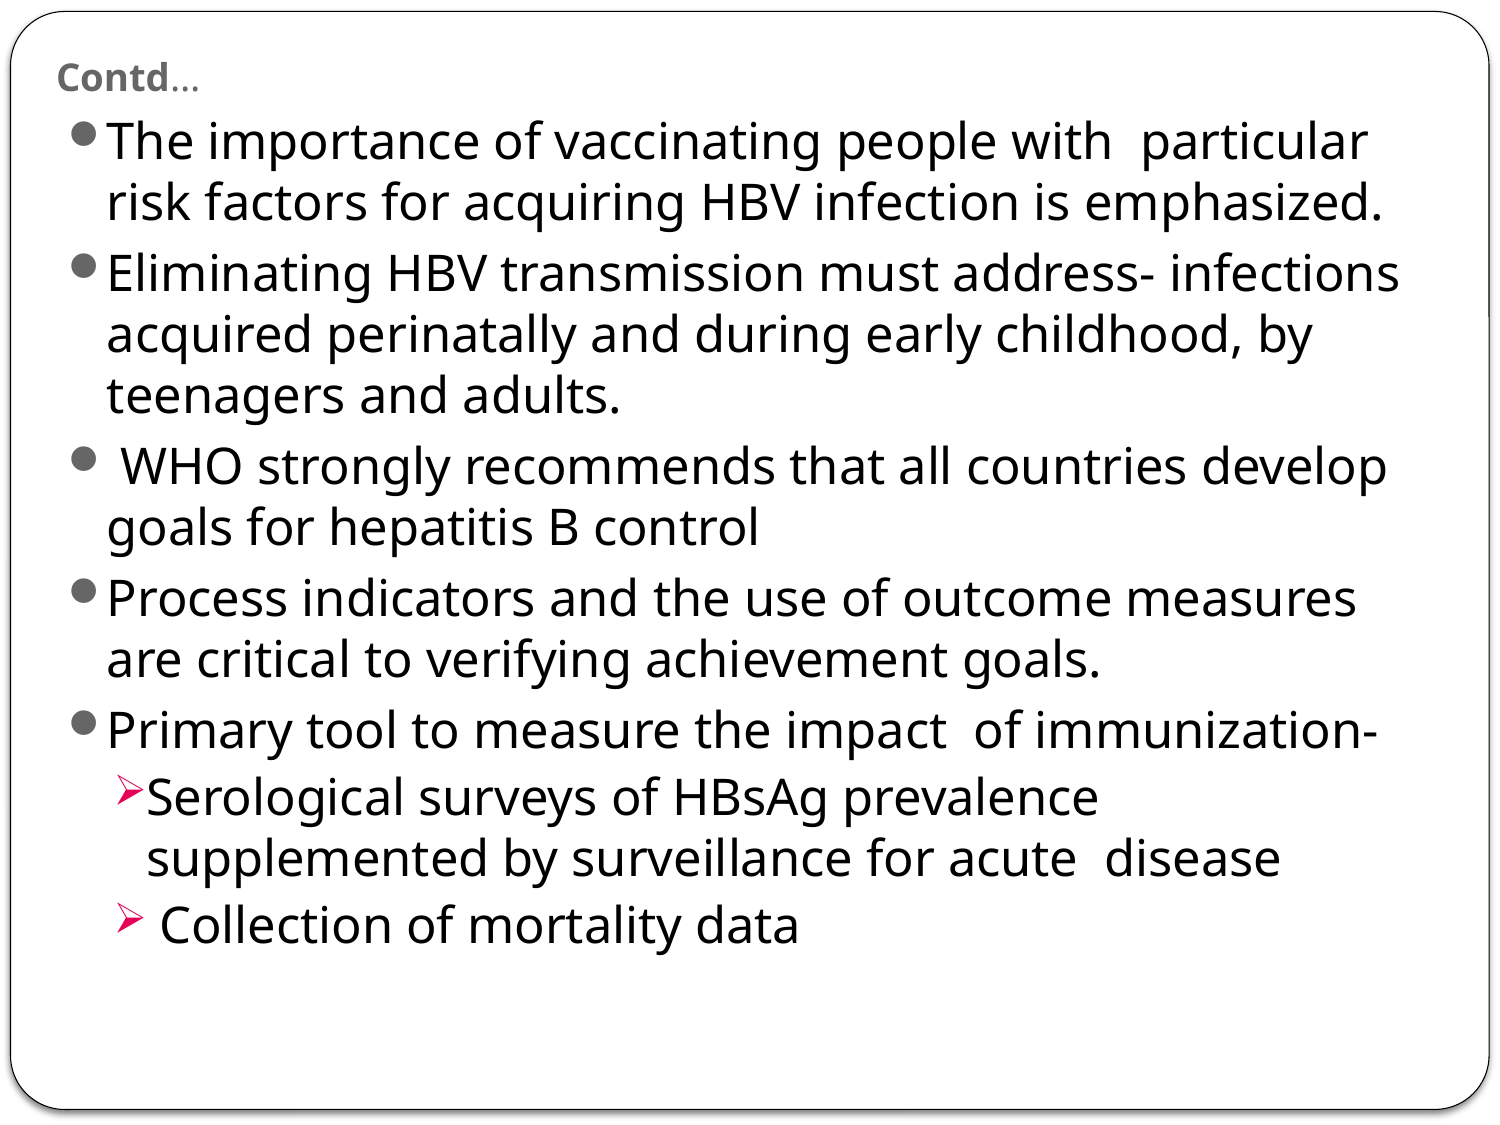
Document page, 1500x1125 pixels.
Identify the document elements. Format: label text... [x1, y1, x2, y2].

title Contd… [41, 45, 1425, 114]
list The importance of vaccinating people with particular risk factors for acquiring HBV infection is emphasized. Eliminating HBV transmission must address- infections acquired perinatally and during early childhood, by teenagers and adults. WHO strongly recommends that all countries develop goals for hepatitis B control Process indicators and the use of outcome measures are critical to verifying achievement goals. Primary tool to measure the impact of immunization- Serological surveys of HBsAg prevalence supplemented by surveillance for acute disease Collection of mortality data [53, 101, 1425, 1071]
